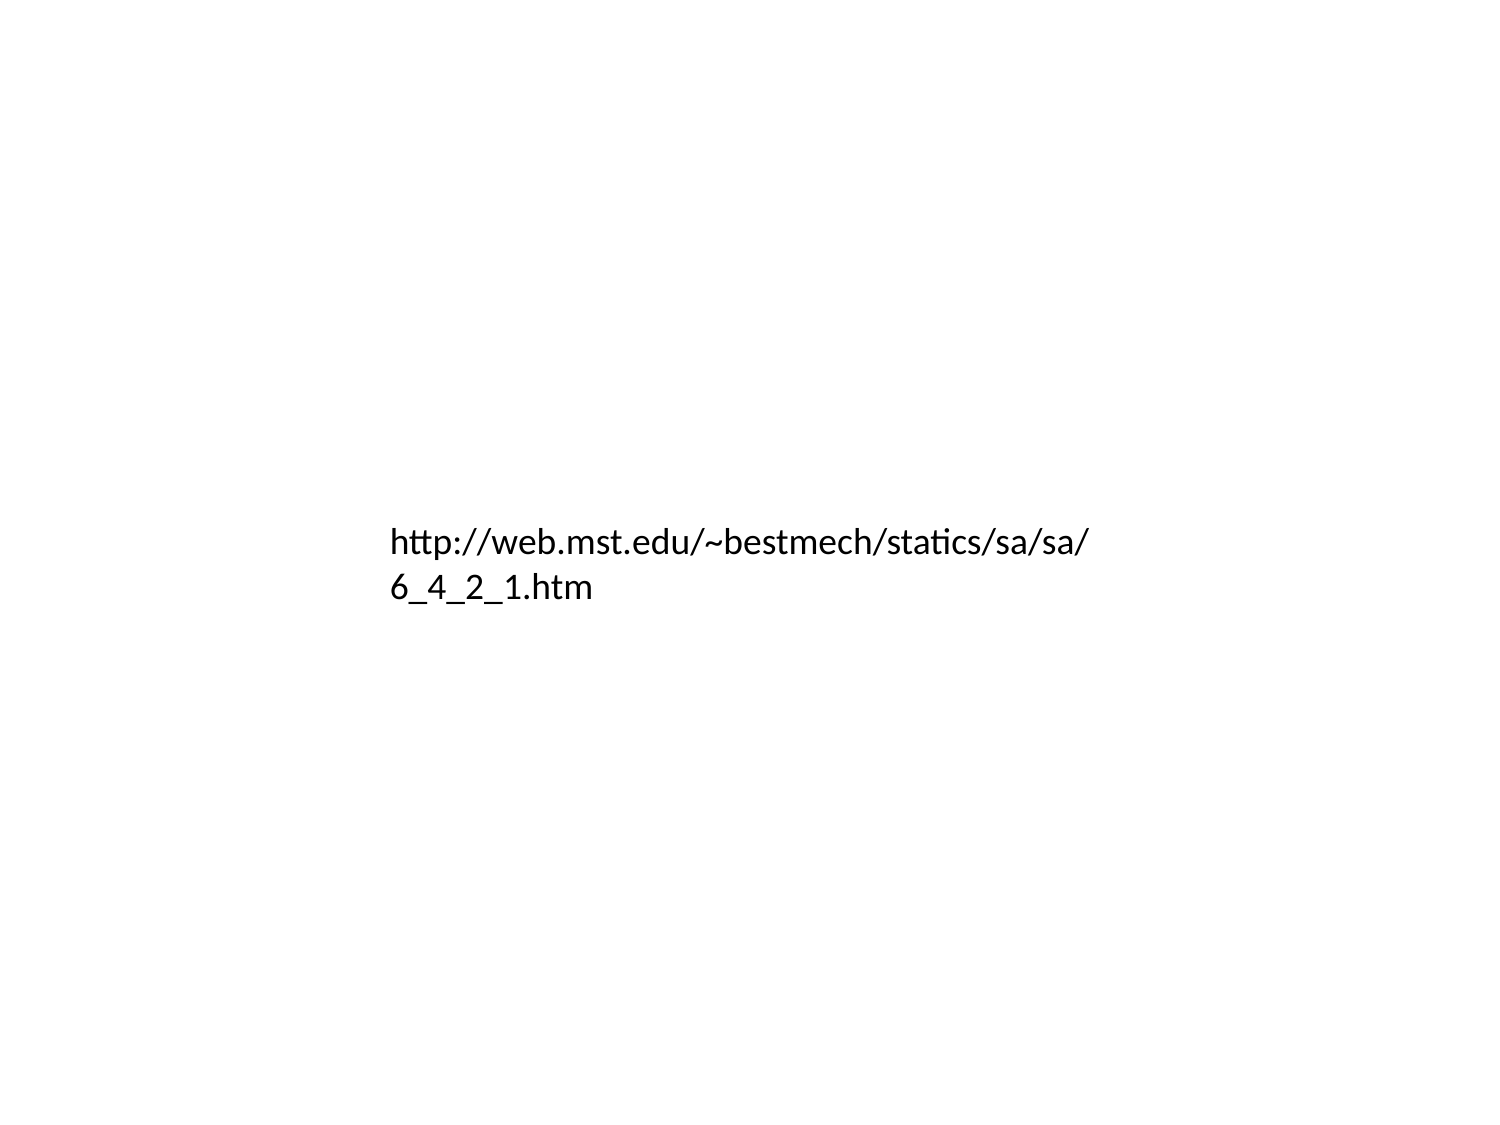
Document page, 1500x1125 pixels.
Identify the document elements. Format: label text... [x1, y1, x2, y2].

text_box http://web.mst.edu/~bestmech/statics/sa/sa/6_4_2_1.htm [374, 509, 1125, 615]
